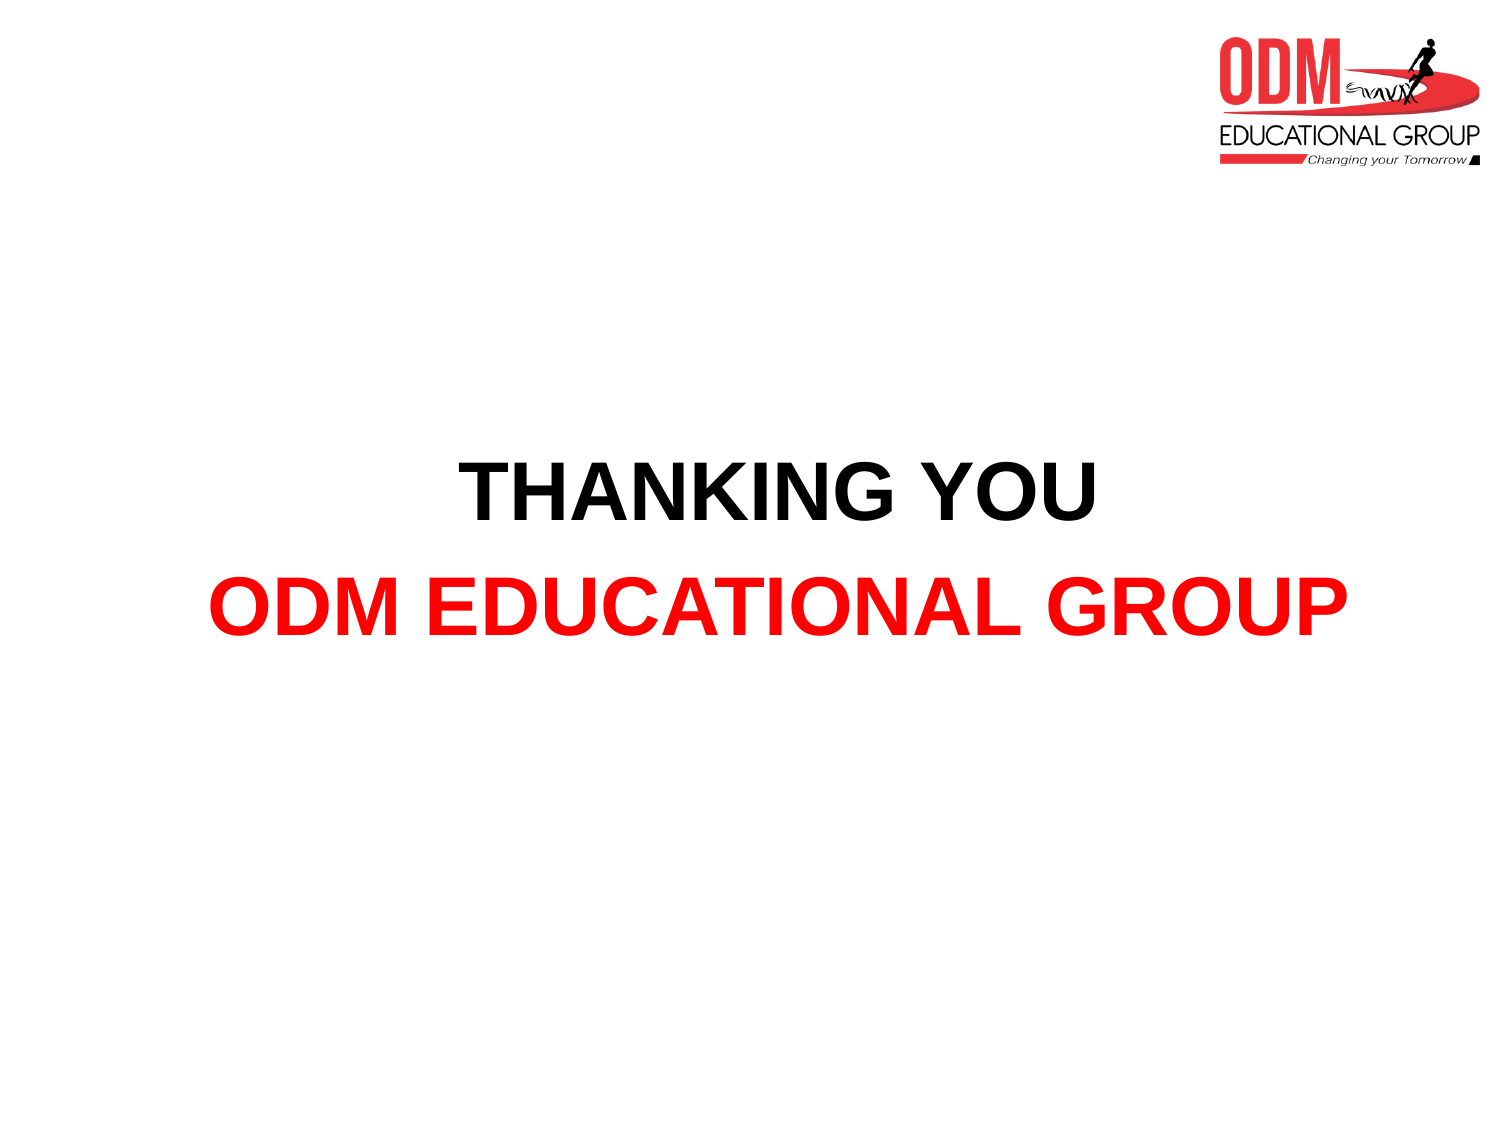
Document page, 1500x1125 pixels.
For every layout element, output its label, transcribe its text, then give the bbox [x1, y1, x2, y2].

picture [1220, 36, 1480, 166]
text_box THANKING YOU ODM EDUCATIONAL GROUP [101, 262, 1382, 847]
